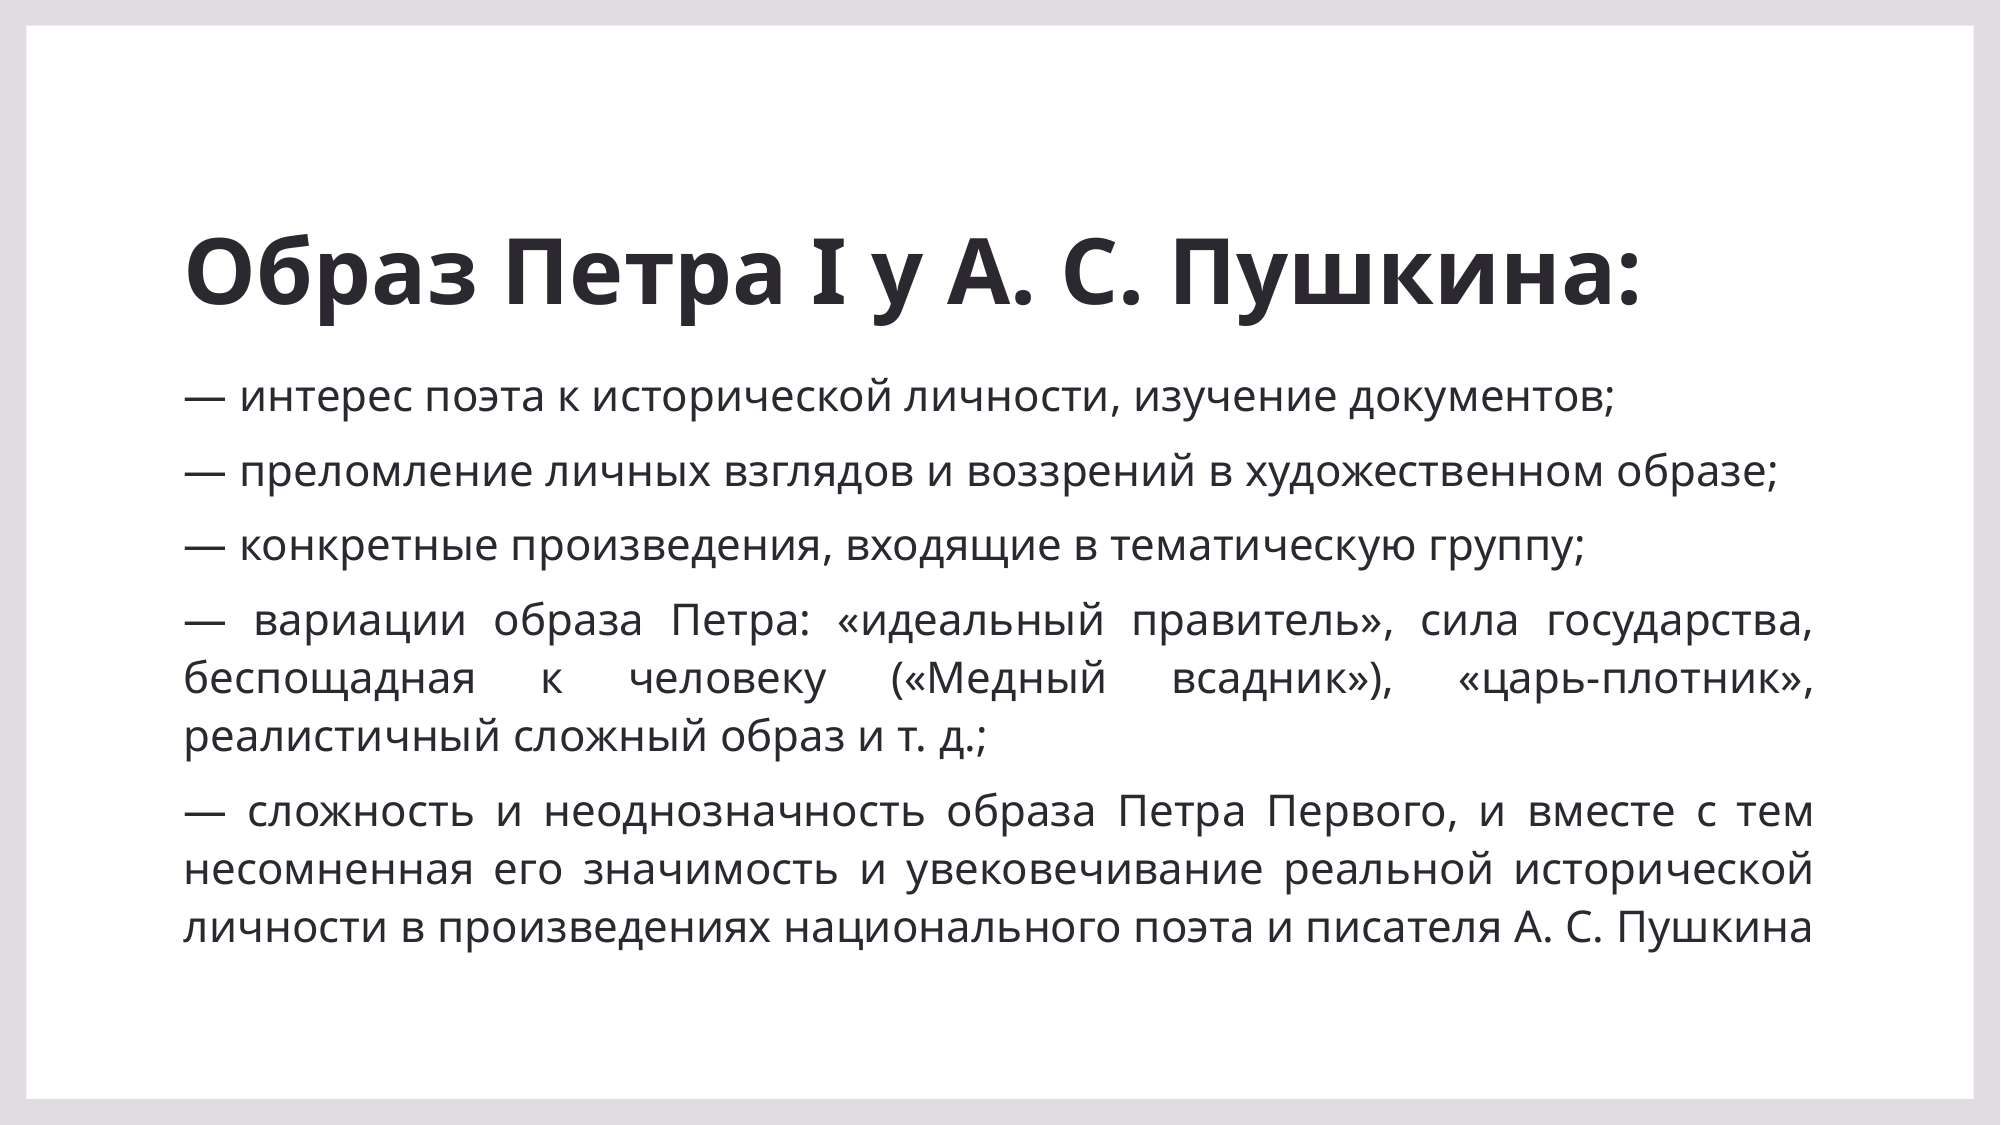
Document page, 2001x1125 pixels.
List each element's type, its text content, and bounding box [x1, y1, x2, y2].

list — интерес поэта к исторической личности, изучение документов; — преломление личных взглядов и воззрений в художественном образе; — конкретные произведения, входящие в тематическую группу; — вариации образа Петра: «идеальный правитель», сила государства, беспощадная к человеку («Медный всадник»), «царь-плотник», реалистичный сложный образ и т. д.; — сложность и неоднозначность образа Петра Первого, и вместе с тем несомненная его значимость и увековечивание реальной исторической личности в произведениях национального поэта и писателя А. С. Пушкина [168, 354, 1832, 1006]
title Образ Петра I у А. С. Пушкина: [168, 118, 1832, 331]
